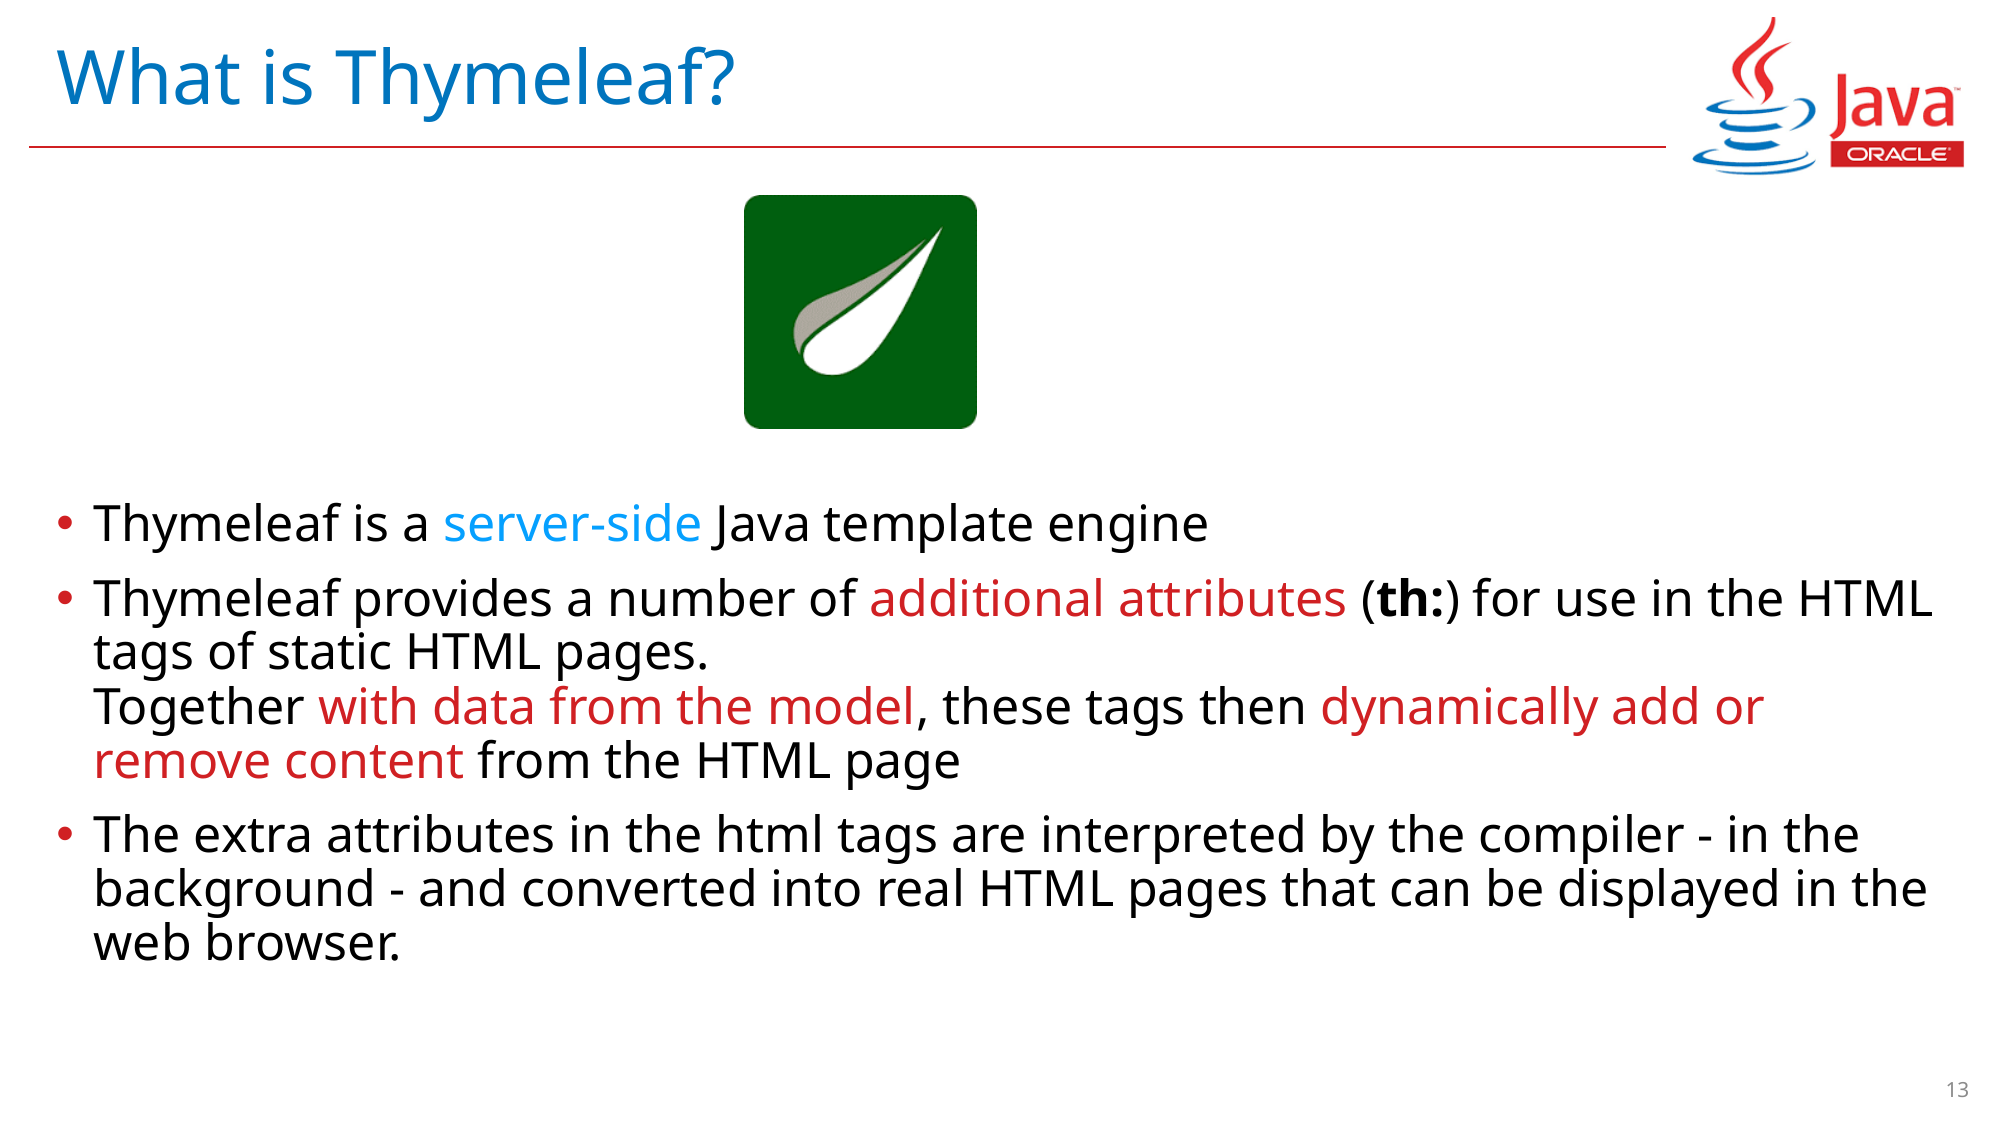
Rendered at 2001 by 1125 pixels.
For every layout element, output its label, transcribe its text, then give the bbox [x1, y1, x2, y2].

title What is Thymeleaf? [41, 12, 1863, 147]
picture [1665, 17, 1994, 184]
slide_number 13 [1534, 1060, 1985, 1121]
list Thymeleaf is a server-side Java template engine Thymeleaf provides a number of additional attributes (th:) for use in the HTML tags of static HTML pages. Together with data from the model, these tags then dynamically add or remove content from the HTML page The extra attributes in the html tags are interpreted by the compiler - in the background - and converted into real HTML pages that can be displayed in the web browser. [41, 185, 1968, 1056]
picture [744, 195, 977, 429]
